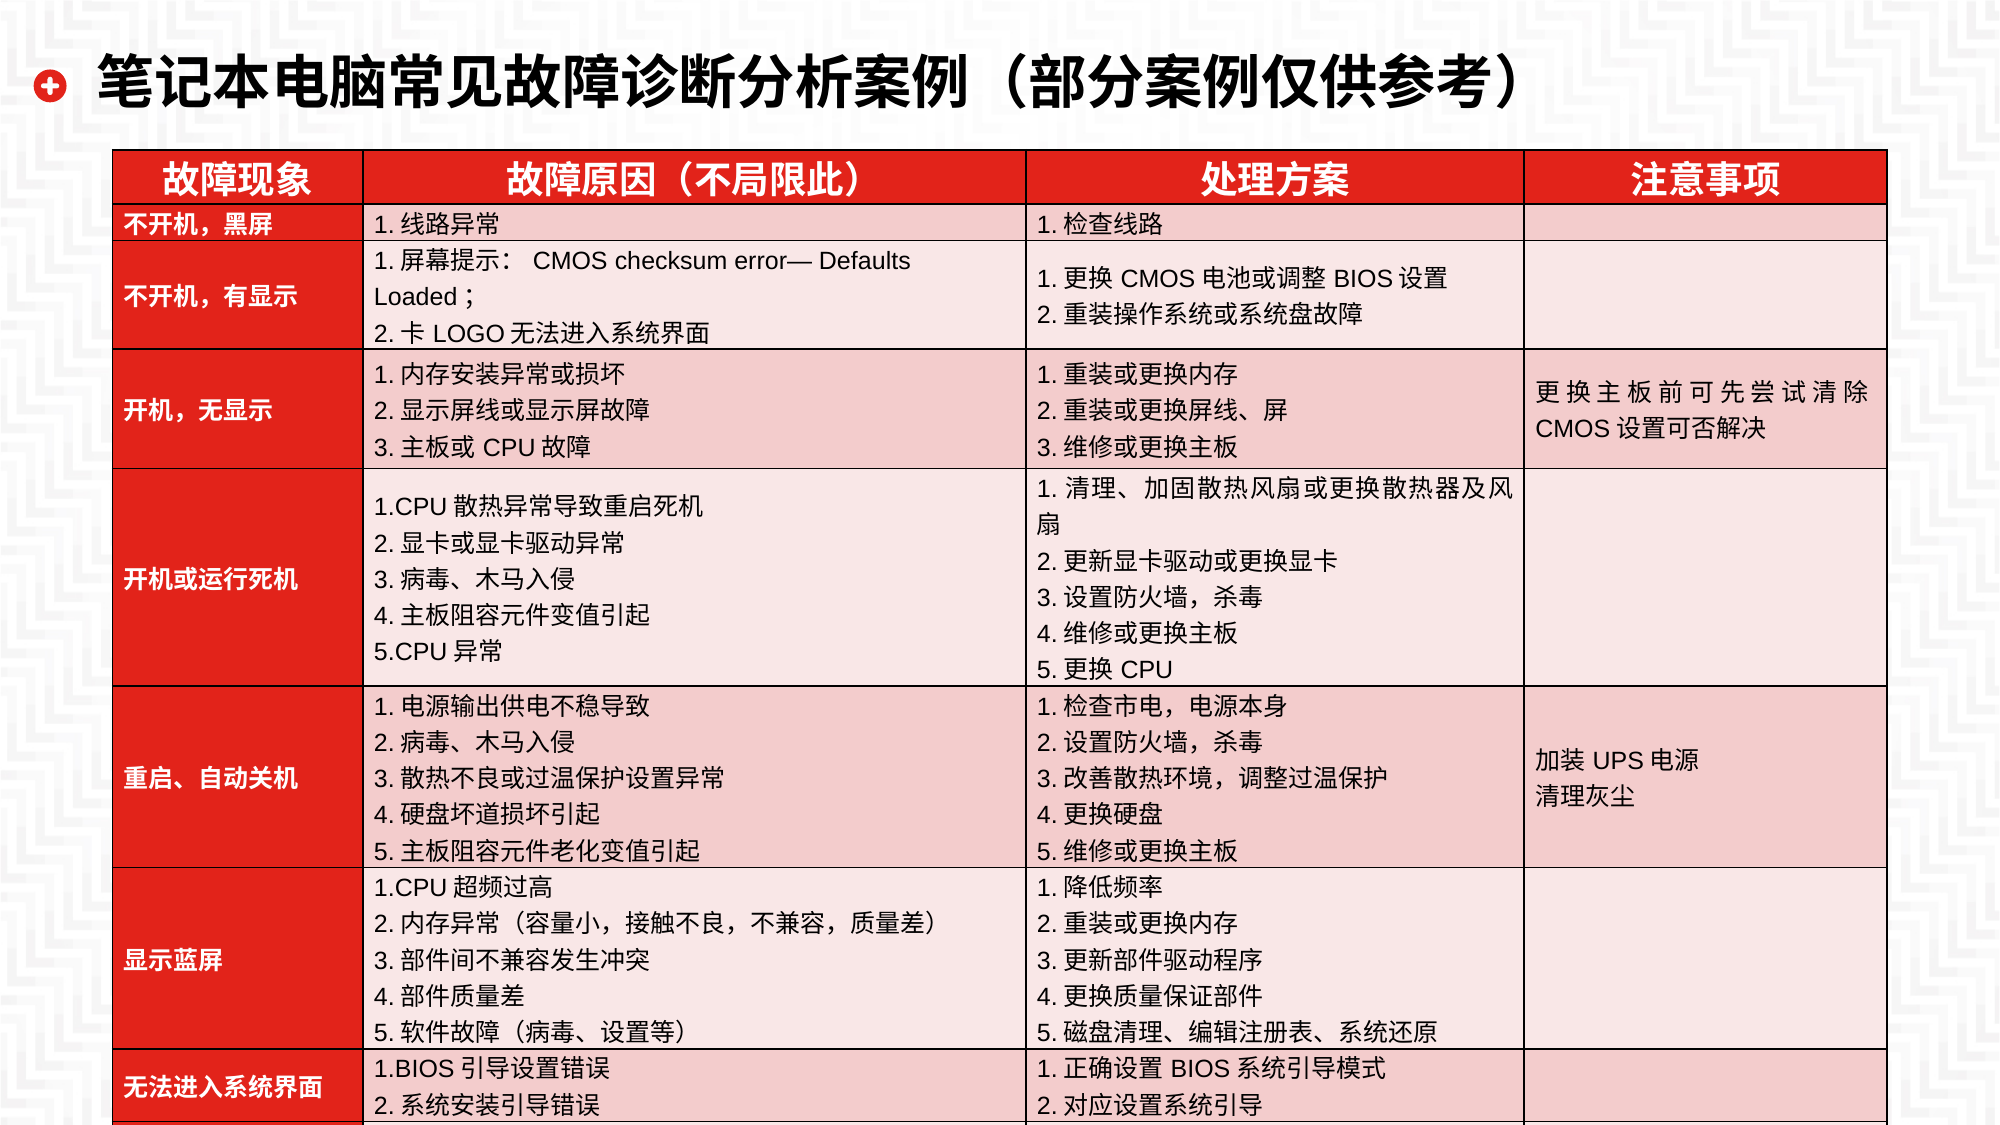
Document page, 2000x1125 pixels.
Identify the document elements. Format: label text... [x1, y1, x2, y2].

table_cell 加装UPS电源 清理灰尘 [1525, 687, 1886, 867]
table_cell 1.重装或更换内存 2.重装或更换屏线、屏 3.维修或更换主板 [1027, 350, 1523, 468]
table_header 注意事项 [1525, 151, 1886, 203]
table_cell 1.内存安装异常或损坏 2.显示屏线或显示屏故障 3.主板或CPU故障 [364, 350, 1025, 468]
table_cell 显示蓝屏 [113, 868, 362, 1048]
table_cell 开机或运行死机 [113, 469, 362, 685]
table_header 处理方案 [1027, 151, 1523, 203]
table_cell 1.清理、加固散热风扇或更换散热器及风扇 2.更新显卡驱动或更换显卡 3.设置防火墙，杀毒 4.维修或更换主板 5.更换CPU [1027, 469, 1523, 685]
table_cell [1525, 469, 1886, 685]
table_cell 1.正确设置BIOS系统引导模式 2.对应设置系统引导 [1027, 1050, 1523, 1121]
table_cell 1.CPU散热异常导致重启死机 2.显卡或显卡驱动异常 3.病毒、木马入侵 4.主板阻容元件变值引起 5.CPU异常 [364, 469, 1025, 685]
table_cell 1.更换CMOS电池或调整BIOS设置 2.重装操作系统或系统盘故障 [1027, 241, 1523, 348]
table_cell 重启、自动关机 [113, 687, 362, 867]
table_cell [1525, 868, 1886, 1048]
table_header 故障原因（不局限此） [364, 151, 1025, 203]
table_cell 无法进入系统界面 [113, 1050, 362, 1121]
table_cell 1.屏幕提示：CMOS checksum error— Defaults Loaded； 2.卡LOGO无法进入系统界面 [364, 241, 1025, 348]
table_cell 1.检查线路 [1027, 205, 1523, 240]
table_cell [1525, 1050, 1886, 1121]
table_header 故障现象 [113, 151, 362, 203]
table_cell 不开机，有显示 [113, 241, 362, 348]
table_cell 1.检查市电，电源本身 2.设置防火墙，杀毒 3.改善散热环境，调整过温保护 4.更换硬盘 5.维修或更换主板 [1027, 687, 1523, 867]
table_cell [1525, 241, 1886, 348]
table_cell 1.降低频率 2.重装或更换内存 3.更新部件驱动程序 4.更换质量保证部件 5.磁盘清理、编辑注册表、系统还原 [1027, 868, 1523, 1048]
text_box 笔记本电脑常见故障诊断分析案例（部分案例仅供参考） [85, 18, 1580, 144]
table_cell 1.电源输出供电不稳导致 2.病毒、木马入侵 3.散热不良或过温保护设置异常 4.硬盘坏道损坏引起 5.主板阻容元件老化变值引起 [364, 687, 1025, 867]
picture [0, 0, 2000, 1125]
table_cell 1.CPU超频过高 2.内存异常（容量小，接触不良，不兼容，质量差） 3.部件间不兼容发生冲突 4.部件质量差 5.软件故障（病毒、设置等） [364, 868, 1025, 1048]
table_cell 1.BIOS引导设置错误 2.系统安装引导错误 [364, 1050, 1025, 1121]
table_cell [1525, 205, 1886, 240]
table_cell 1.线路异常 [364, 205, 1025, 240]
table_cell 更换主板前可先尝试清除CMOS设置可否解决 [1525, 350, 1886, 468]
table_cell 开机，无显示 [113, 350, 362, 468]
table_cell 不开机，黑屏 [113, 205, 362, 240]
